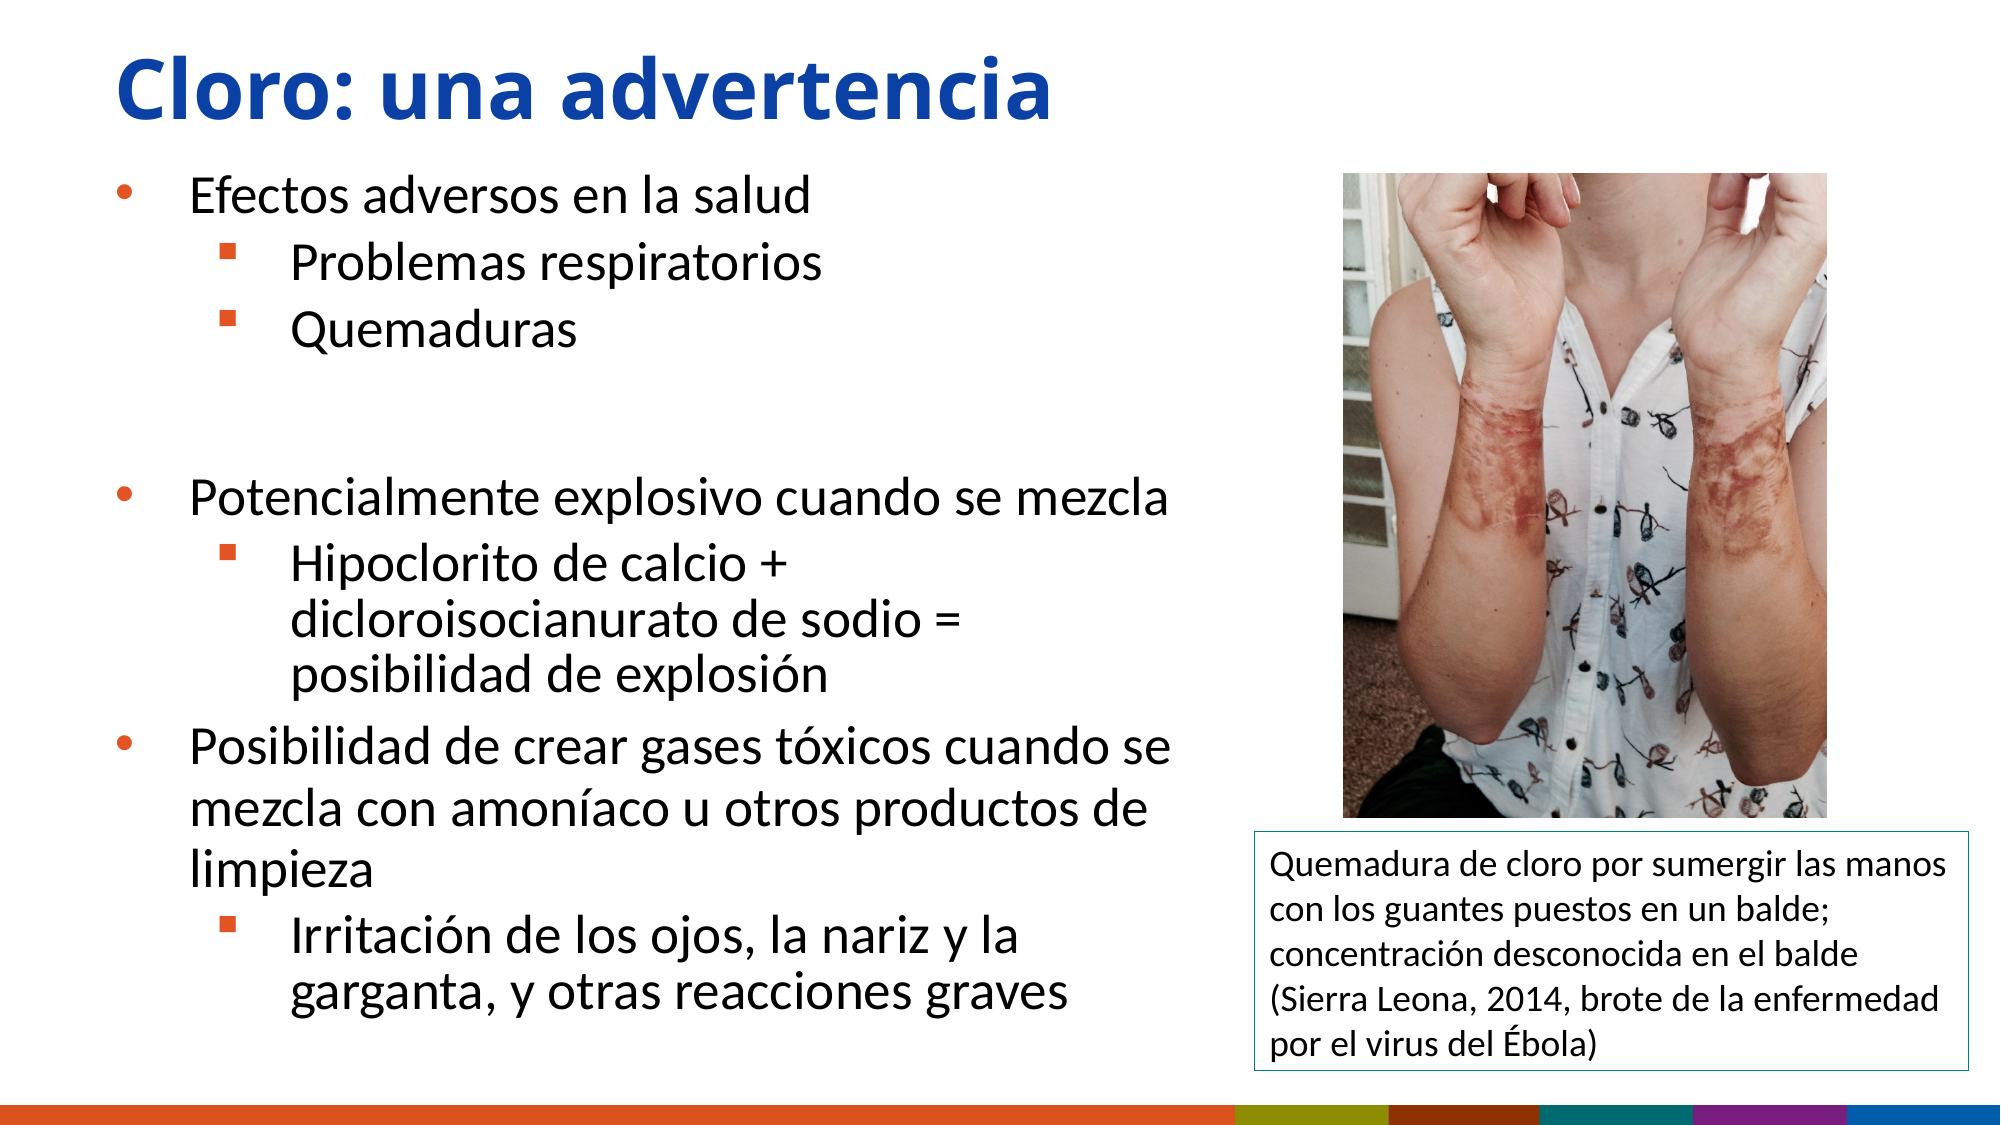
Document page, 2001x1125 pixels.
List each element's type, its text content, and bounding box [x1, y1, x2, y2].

title Cloro: una advertencia [99, 13, 1900, 144]
picture [0, 1105, 2000, 1125]
list Efectos adversos en la salud Problemas respiratorios Quemaduras Potencialmente explosivo cuando se mezcla Hipoclorito de calcio + dicloroisocianurato de sodio = posibilidad de explosión Posibilidad de crear gases tóxicos cuando se mezcla con amoníaco u otros productos de limpieza Irritación de los ojos, la nariz y la garganta, y otras reacciones graves [99, 144, 1226, 764]
text_box Quemadura de cloro por sumergir las manos con los guantes puestos en un balde; concentración desconocida en el balde (Sierra Leona, 2014, brote de la enfermedad por el virus del Ébola) [1254, 831, 1969, 1071]
picture [1342, 173, 1827, 818]
